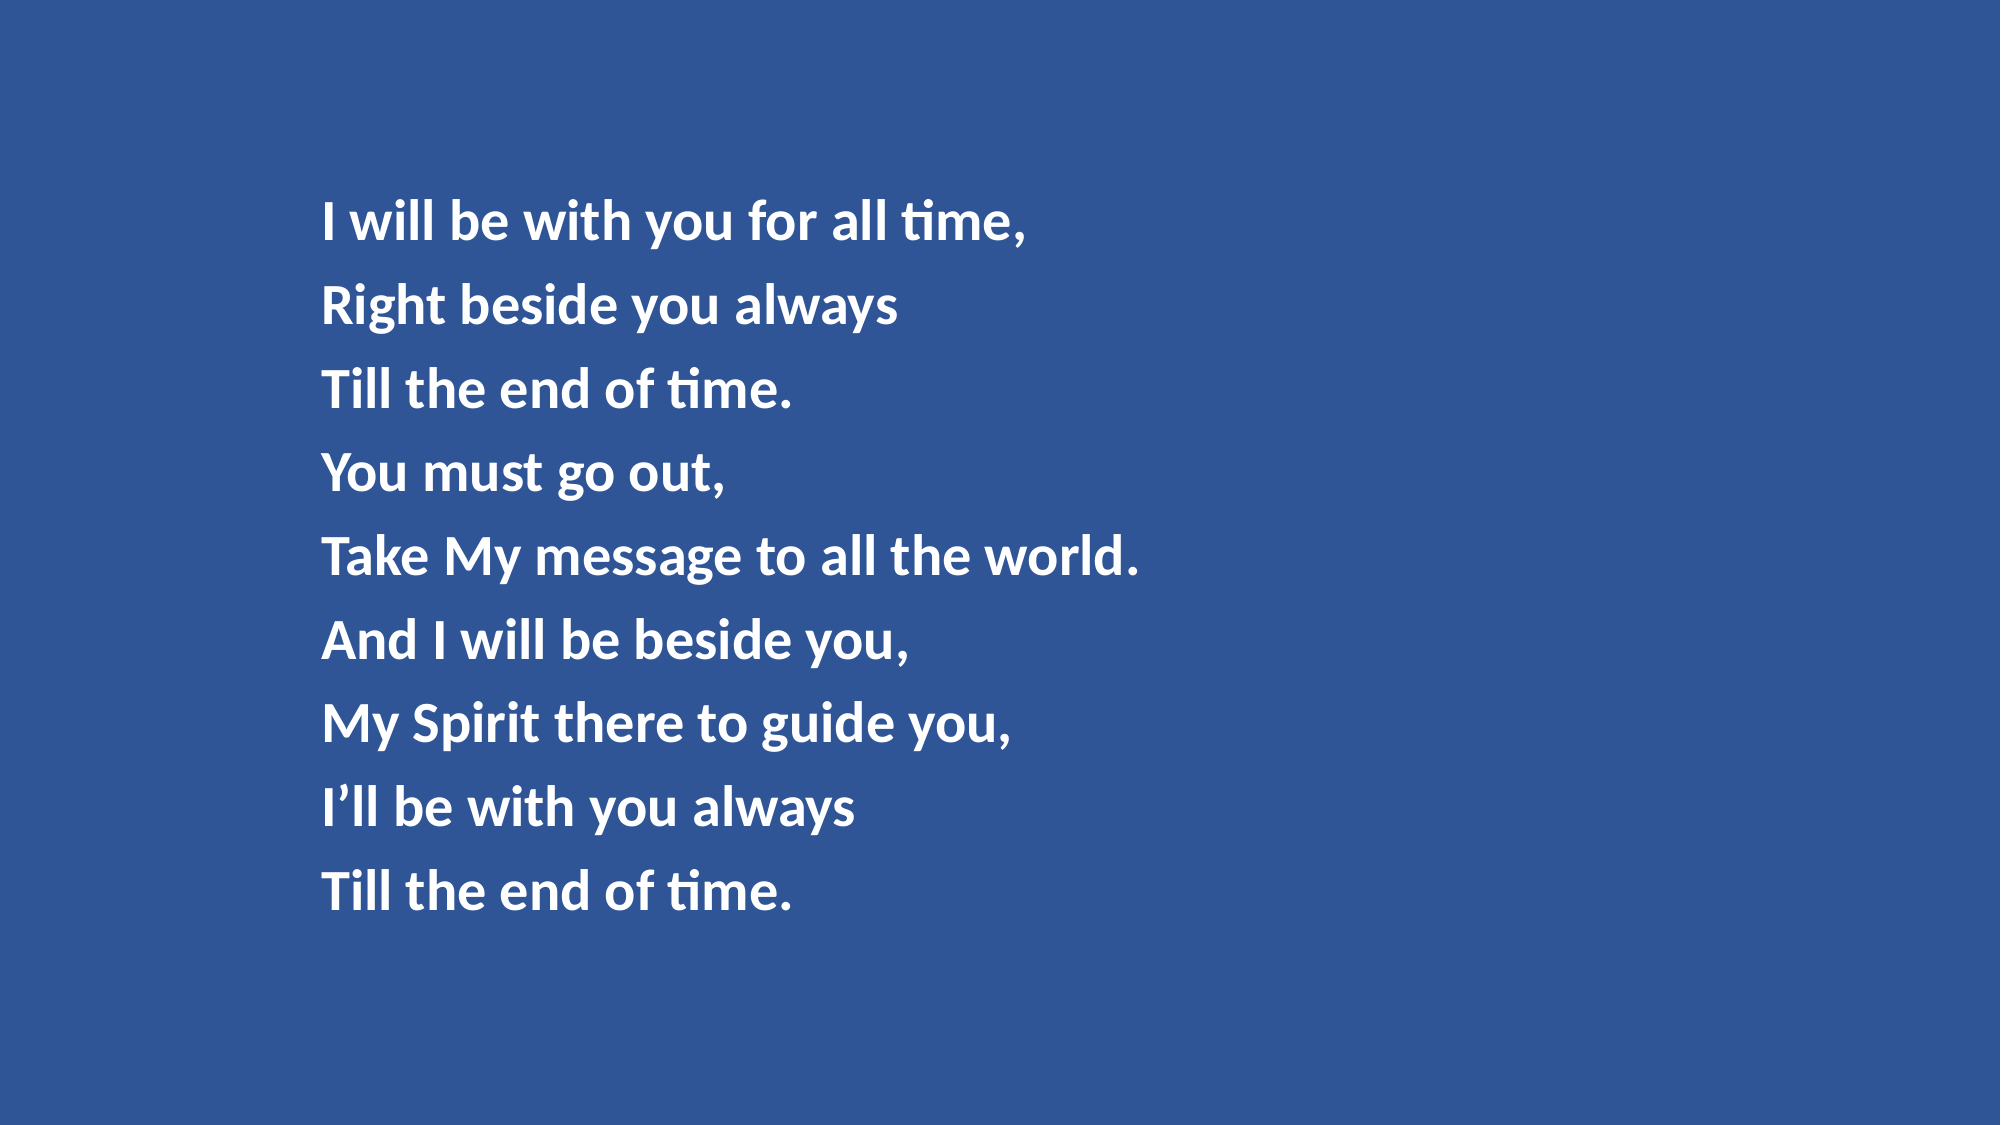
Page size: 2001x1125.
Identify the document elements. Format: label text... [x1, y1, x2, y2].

list I will be with you for all time, Right beside you always Till the end of time. You must go out, Take My message to all the world. And I will be beside you, My Spirit there to guide you, I’ll be with you always Till the end of time. [306, 183, 1694, 942]
